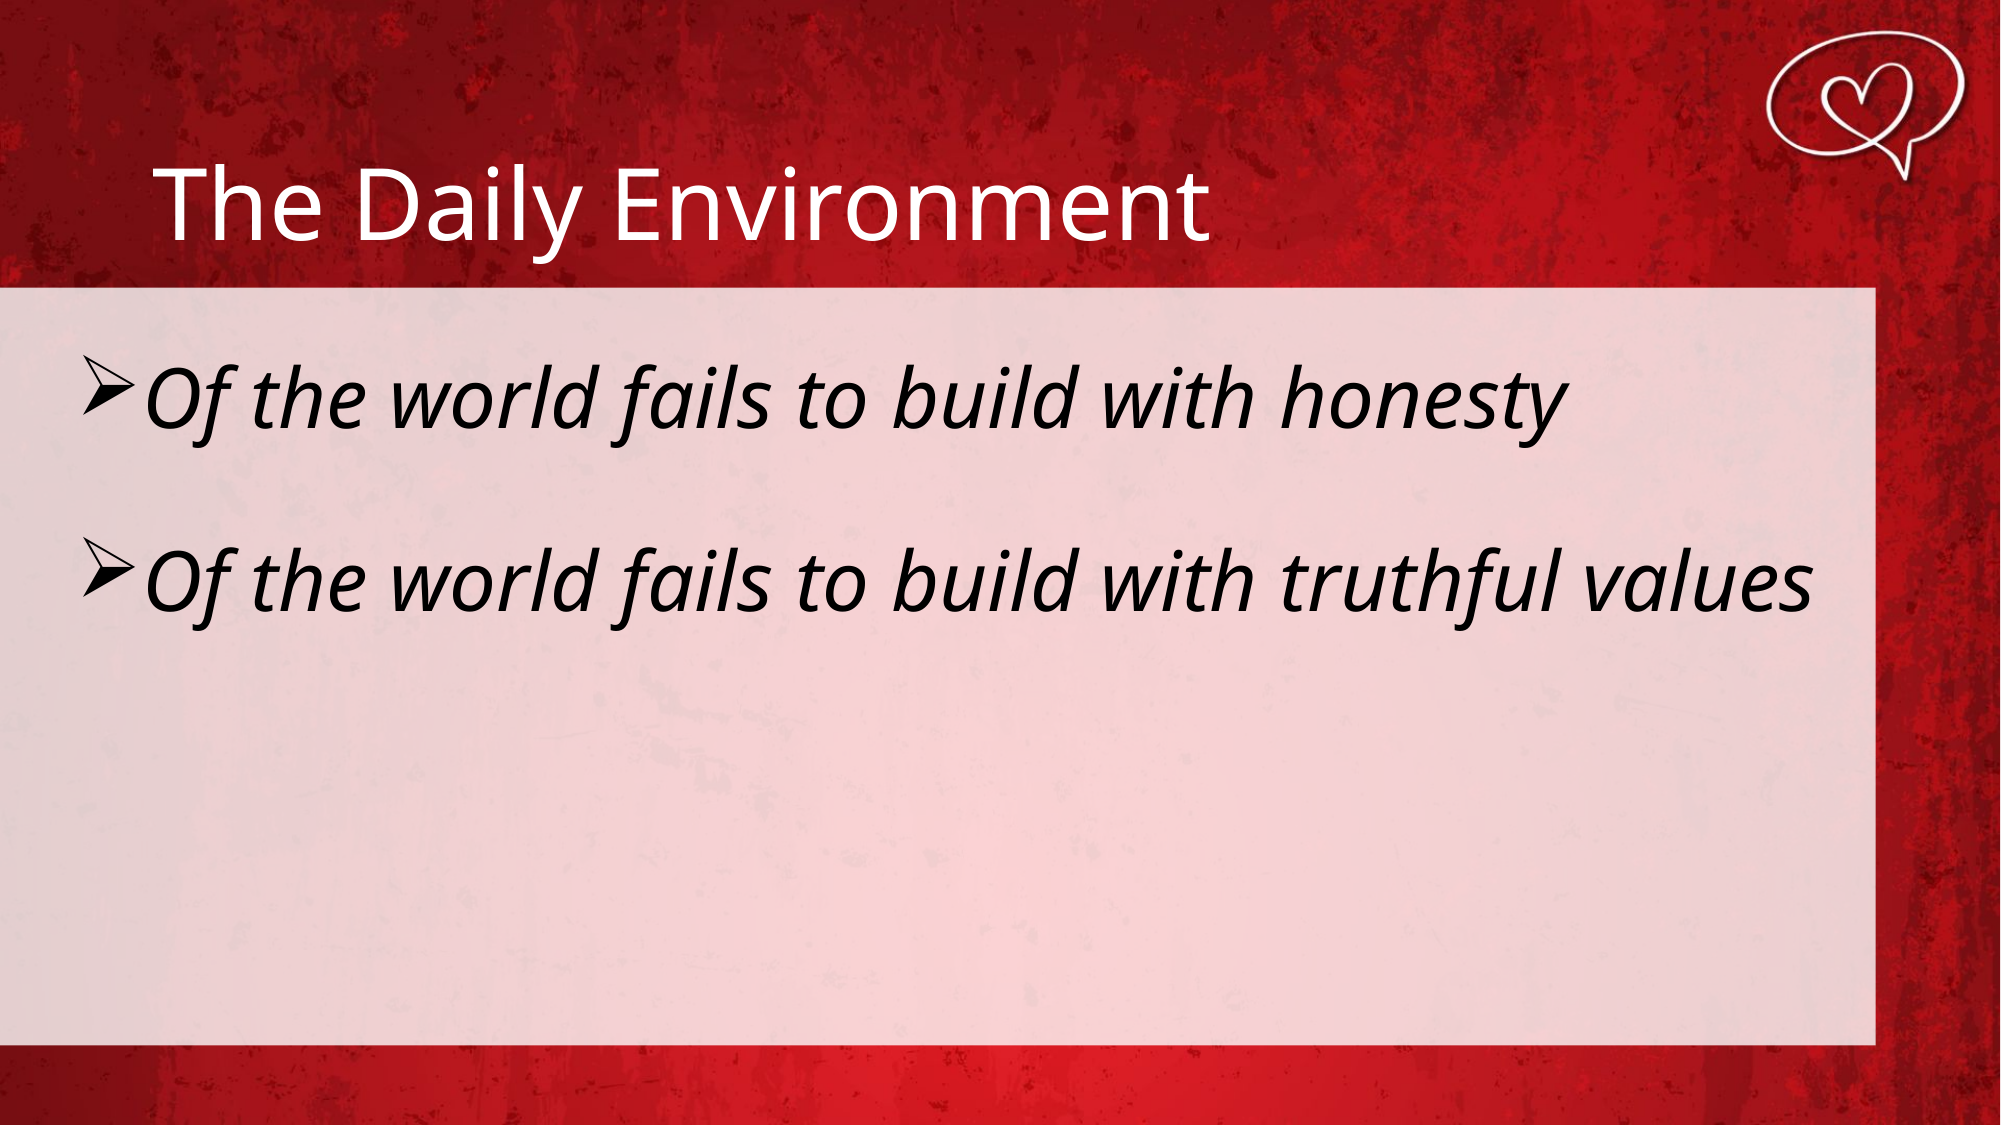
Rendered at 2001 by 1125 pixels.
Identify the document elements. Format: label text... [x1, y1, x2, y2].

picture [0, 0, 2001, 1125]
list Of the world fails to build with honesty Of the world fails to build with truthful values [61, 288, 1842, 665]
title The Daily Environment [137, 59, 1863, 271]
